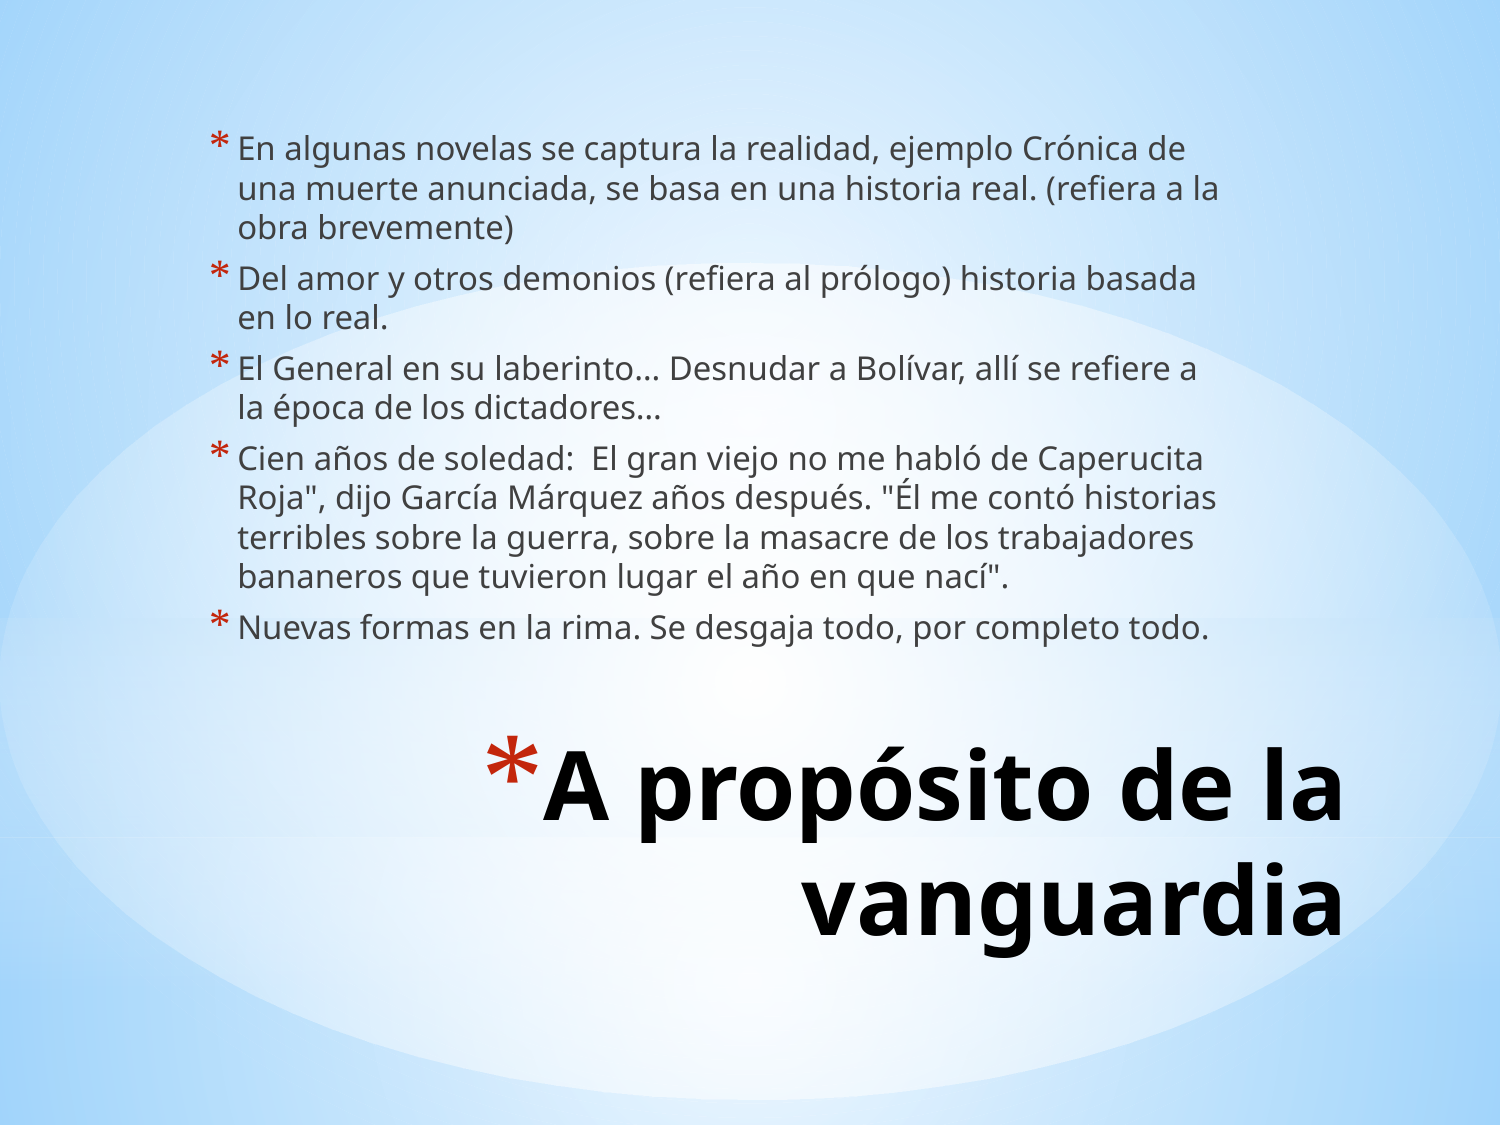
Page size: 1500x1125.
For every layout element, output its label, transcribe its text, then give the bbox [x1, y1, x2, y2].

title A propósito de la vanguardia [294, 717, 1363, 905]
list En algunas novelas se captura la realidad, ejemplo Crónica de una muerte anunciada, se basa en una historia real. (refiera a la obra brevemente) Del amor y otros demonios (refiera al prólogo) historia basada en lo real. El General en su laberinto… Desnudar a Bolívar, allí se refiere a la época de los dictadores… Cien años de soledad: El gran viejo no me habló de Caperucita Roja", dijo García Márquez años después. "Él me contó historias terribles sobre la guerra, sobre la masacre de los trabajadores bananeros que tuvieron lugar el año en que nací". Nuevas formas en la rima. Se desgaja todo, por completo todo. [187, 120, 1238, 690]
